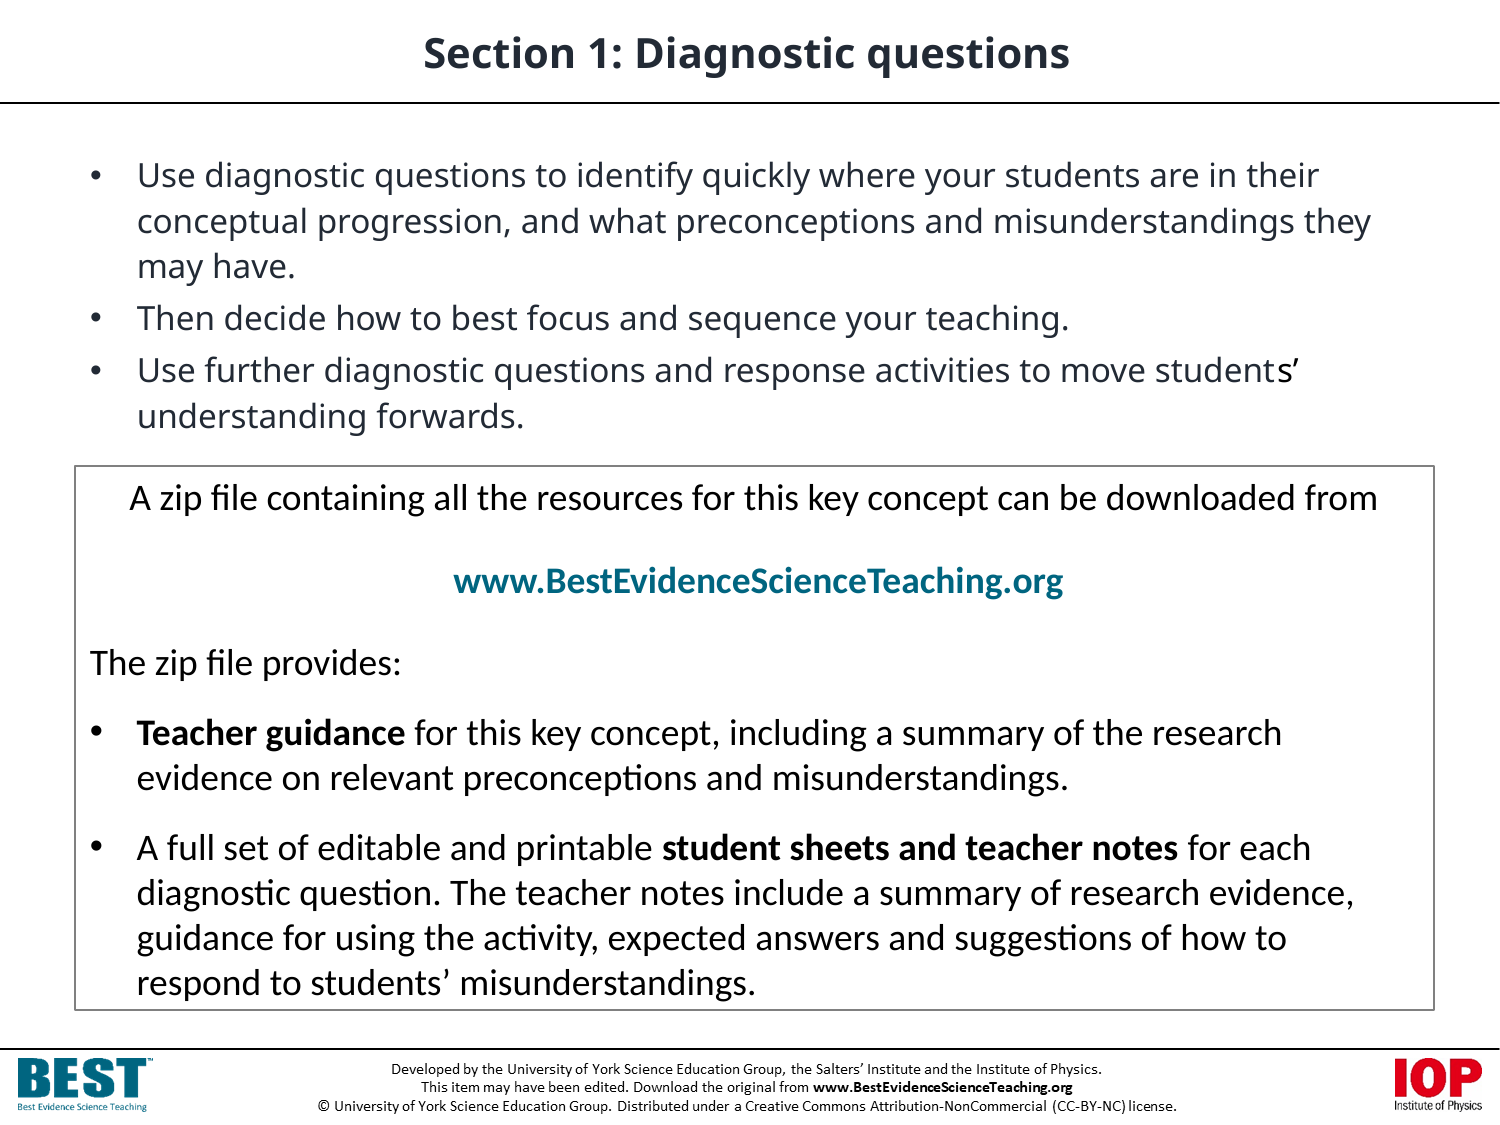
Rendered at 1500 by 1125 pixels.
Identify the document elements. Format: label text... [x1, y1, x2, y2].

text_box Section 1: Diagnostic questions [23, 4, 1471, 99]
picture [0, 102, 1500, 1125]
